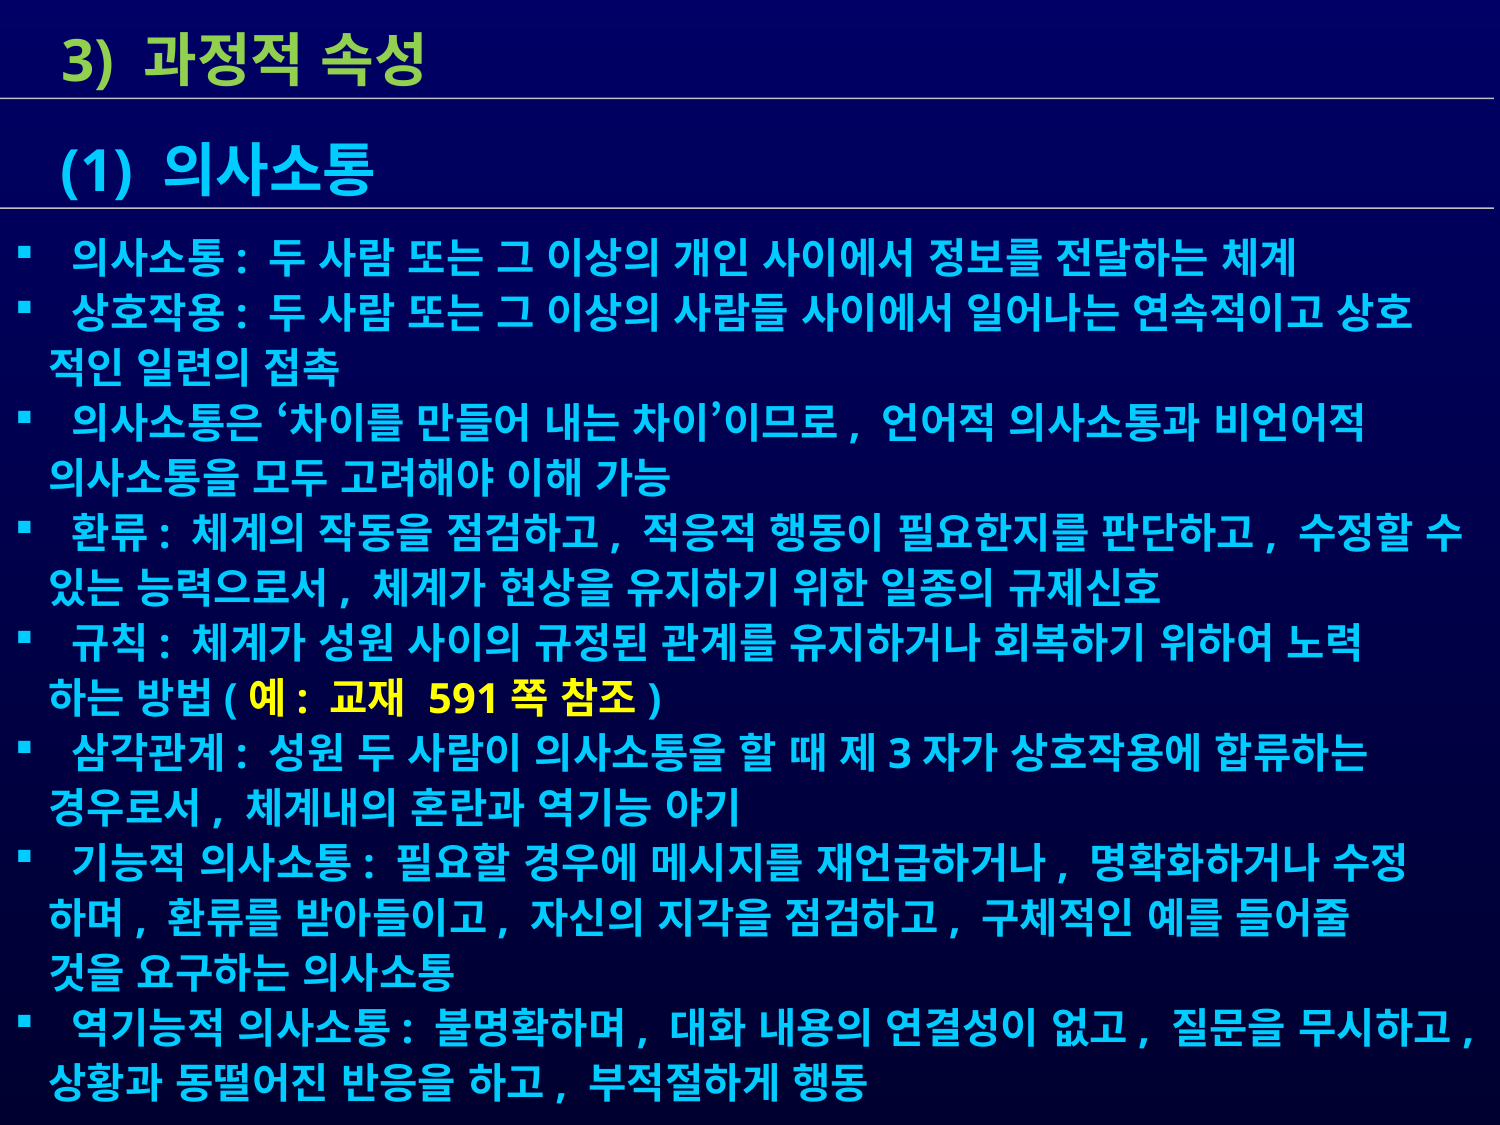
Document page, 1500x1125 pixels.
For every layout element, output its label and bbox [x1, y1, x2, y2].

text_box [0, 15, 1500, 1118]
